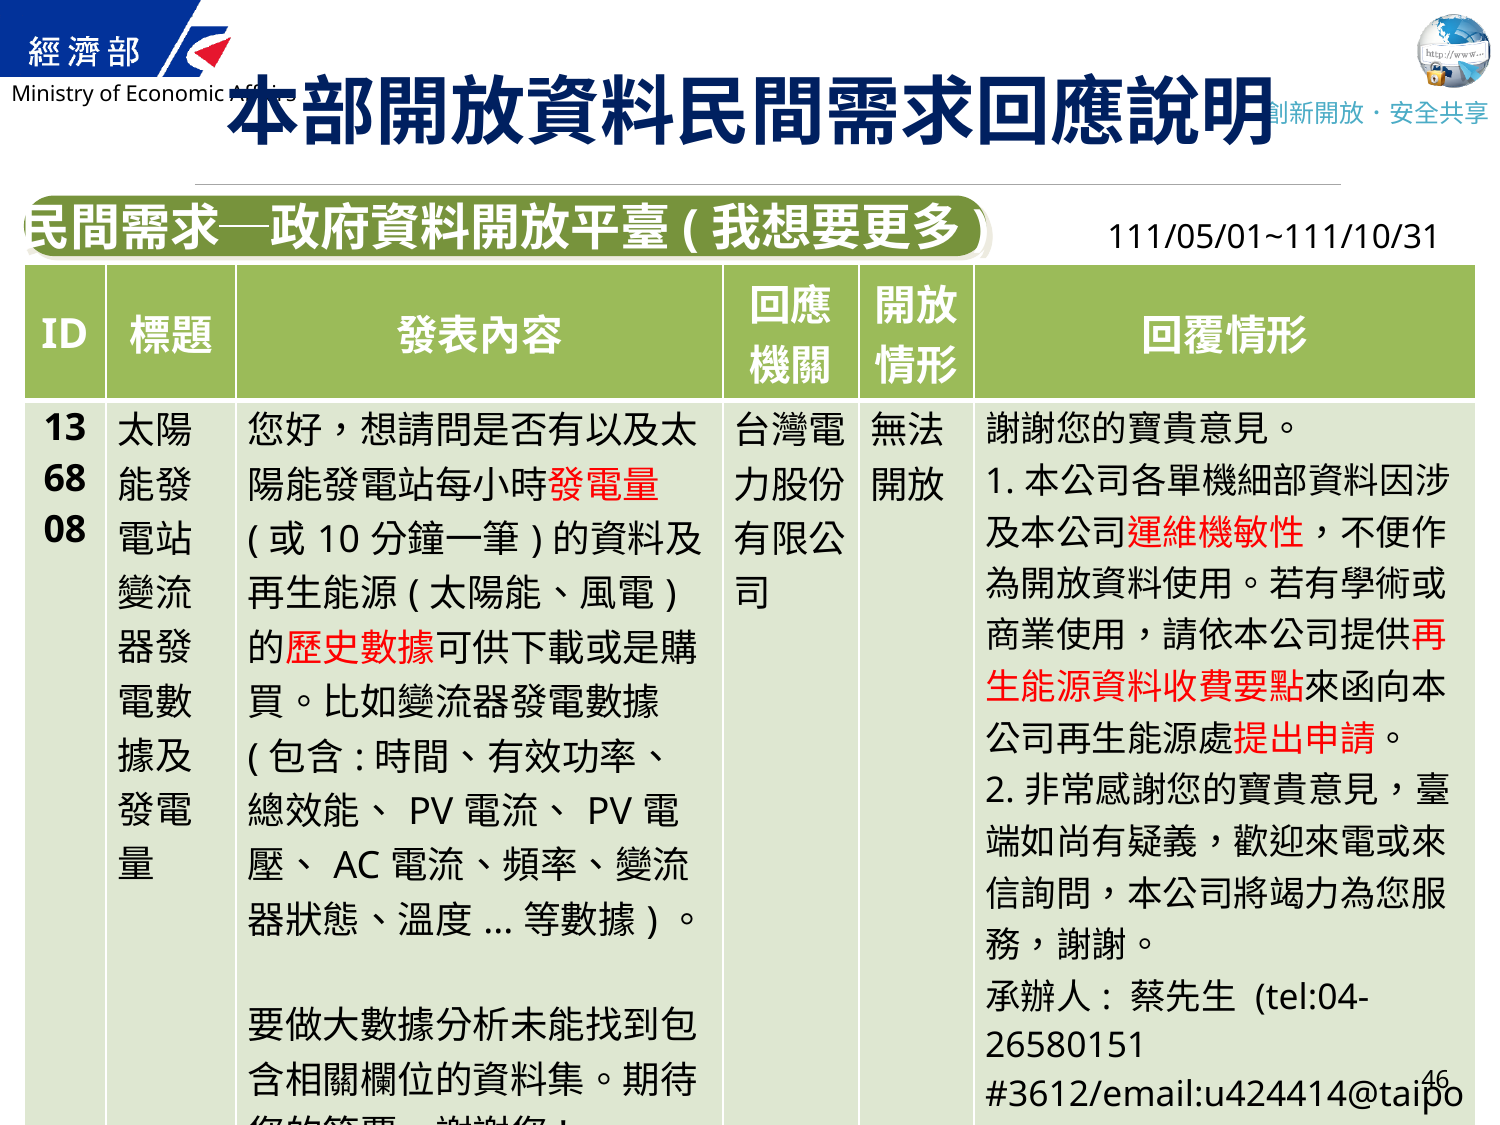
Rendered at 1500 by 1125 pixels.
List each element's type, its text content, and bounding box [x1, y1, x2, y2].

table_cell 136808 [25, 403, 105, 1125]
table_header 發表內容 [237, 265, 722, 398]
slide_number 46 [1114, 1050, 1465, 1111]
table_cell 太陽能發電站變流器發電數據及發電量 [107, 403, 235, 1125]
text_box 民間需求─政府資料開放平臺(我想要更多) [23, 195, 987, 257]
table_header ID [25, 265, 105, 398]
table_cell 台灣電力股份有限公司 [724, 403, 858, 1125]
title 本部開放資料民間需求回應說明 [75, 45, 1425, 173]
table_header 回覆情形 [975, 265, 1475, 398]
table_header 回應 機關 [724, 265, 858, 398]
table_cell 謝謝您的寶貴意見。 1.本公司各單機細部資料因涉及本公司運維機敏性，不便作為開放資料使用。若有學術或商業使用，請依本公司提供再生能源資料收費要點來函向本公司再生能源處提出申請。 2.非常感謝您的寶貴意見，臺端如尚有疑義，歡迎來電或來信詢問，本公司將竭力為您服務，謝謝。 承辦人: 蔡先生 (tel:04-26580151 #3612/email:u424414@taipower.com.tw) 台灣電力公司 敬復 [975, 403, 1475, 1125]
picture [1411, 10, 1495, 90]
table_header 開放 情形 [860, 265, 973, 398]
table_cell 無法開放 [860, 403, 973, 1125]
text_box 111/05/01~111/10/31 [1092, 208, 1477, 263]
table_cell 您好，想請問是否有以及太陽能發電站每小時發電量(或10分鐘一筆)的資料及再生能源(太陽能、風電)的歷史數據可供下載或是購買。比如變流器發電數據(包含:時間、有效功率、總效能、PV電流、PV電壓、AC電流、頻率、變流器狀態、溫度...等數據)。 要做大數據分析未能找到包含相關欄位的資料集。期待您的答覆，謝謝您! [237, 403, 722, 1125]
table_header 標題 [107, 265, 235, 398]
picture [0, 0, 231, 77]
